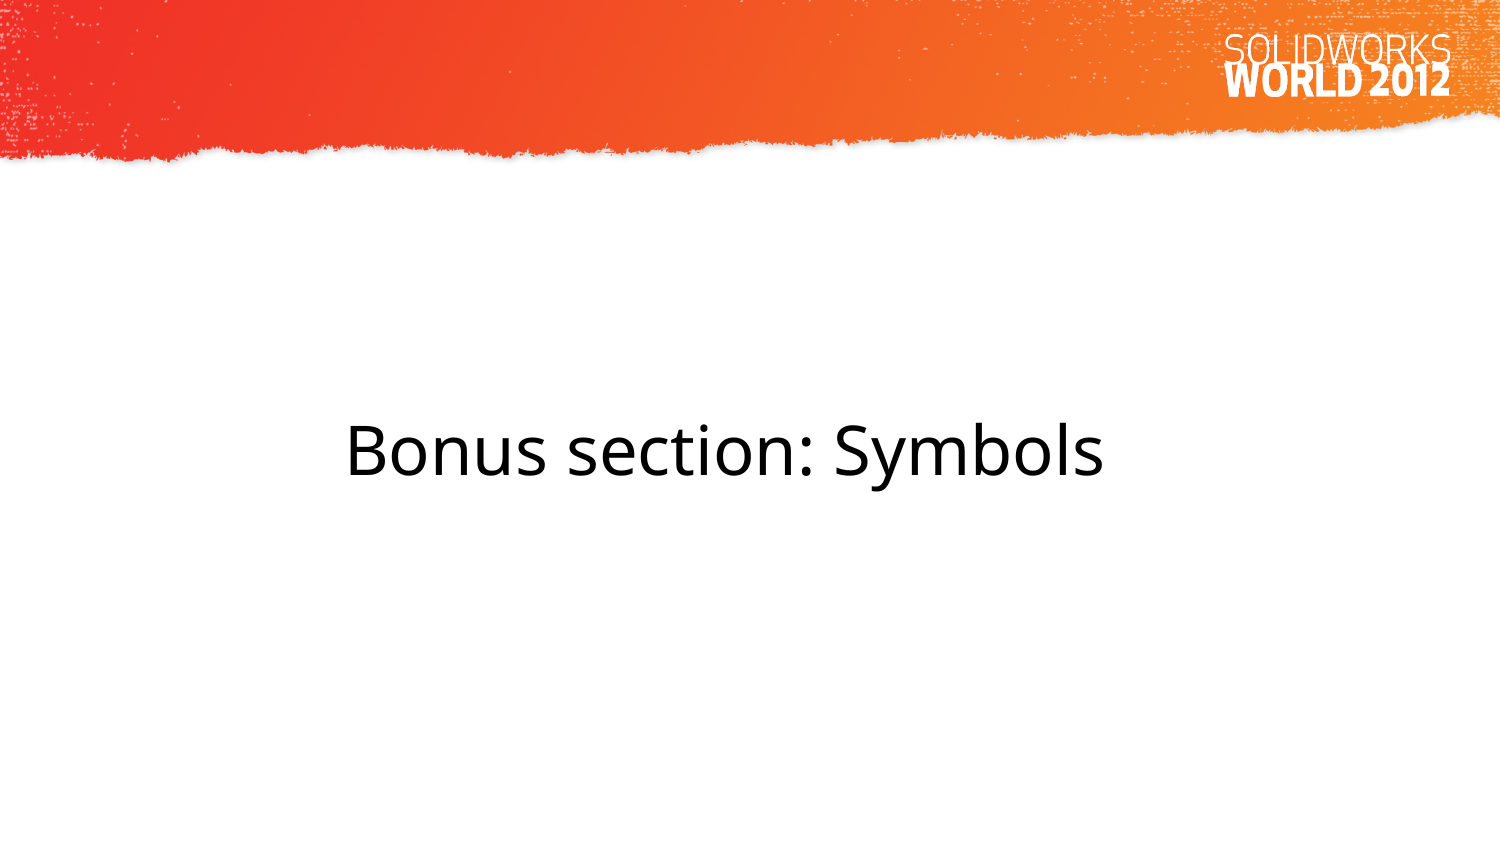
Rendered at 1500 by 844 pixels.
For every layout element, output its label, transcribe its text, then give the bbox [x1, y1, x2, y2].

text_box Bonus section: Symbols [112, 356, 1338, 497]
picture [0, 0, 1500, 844]
